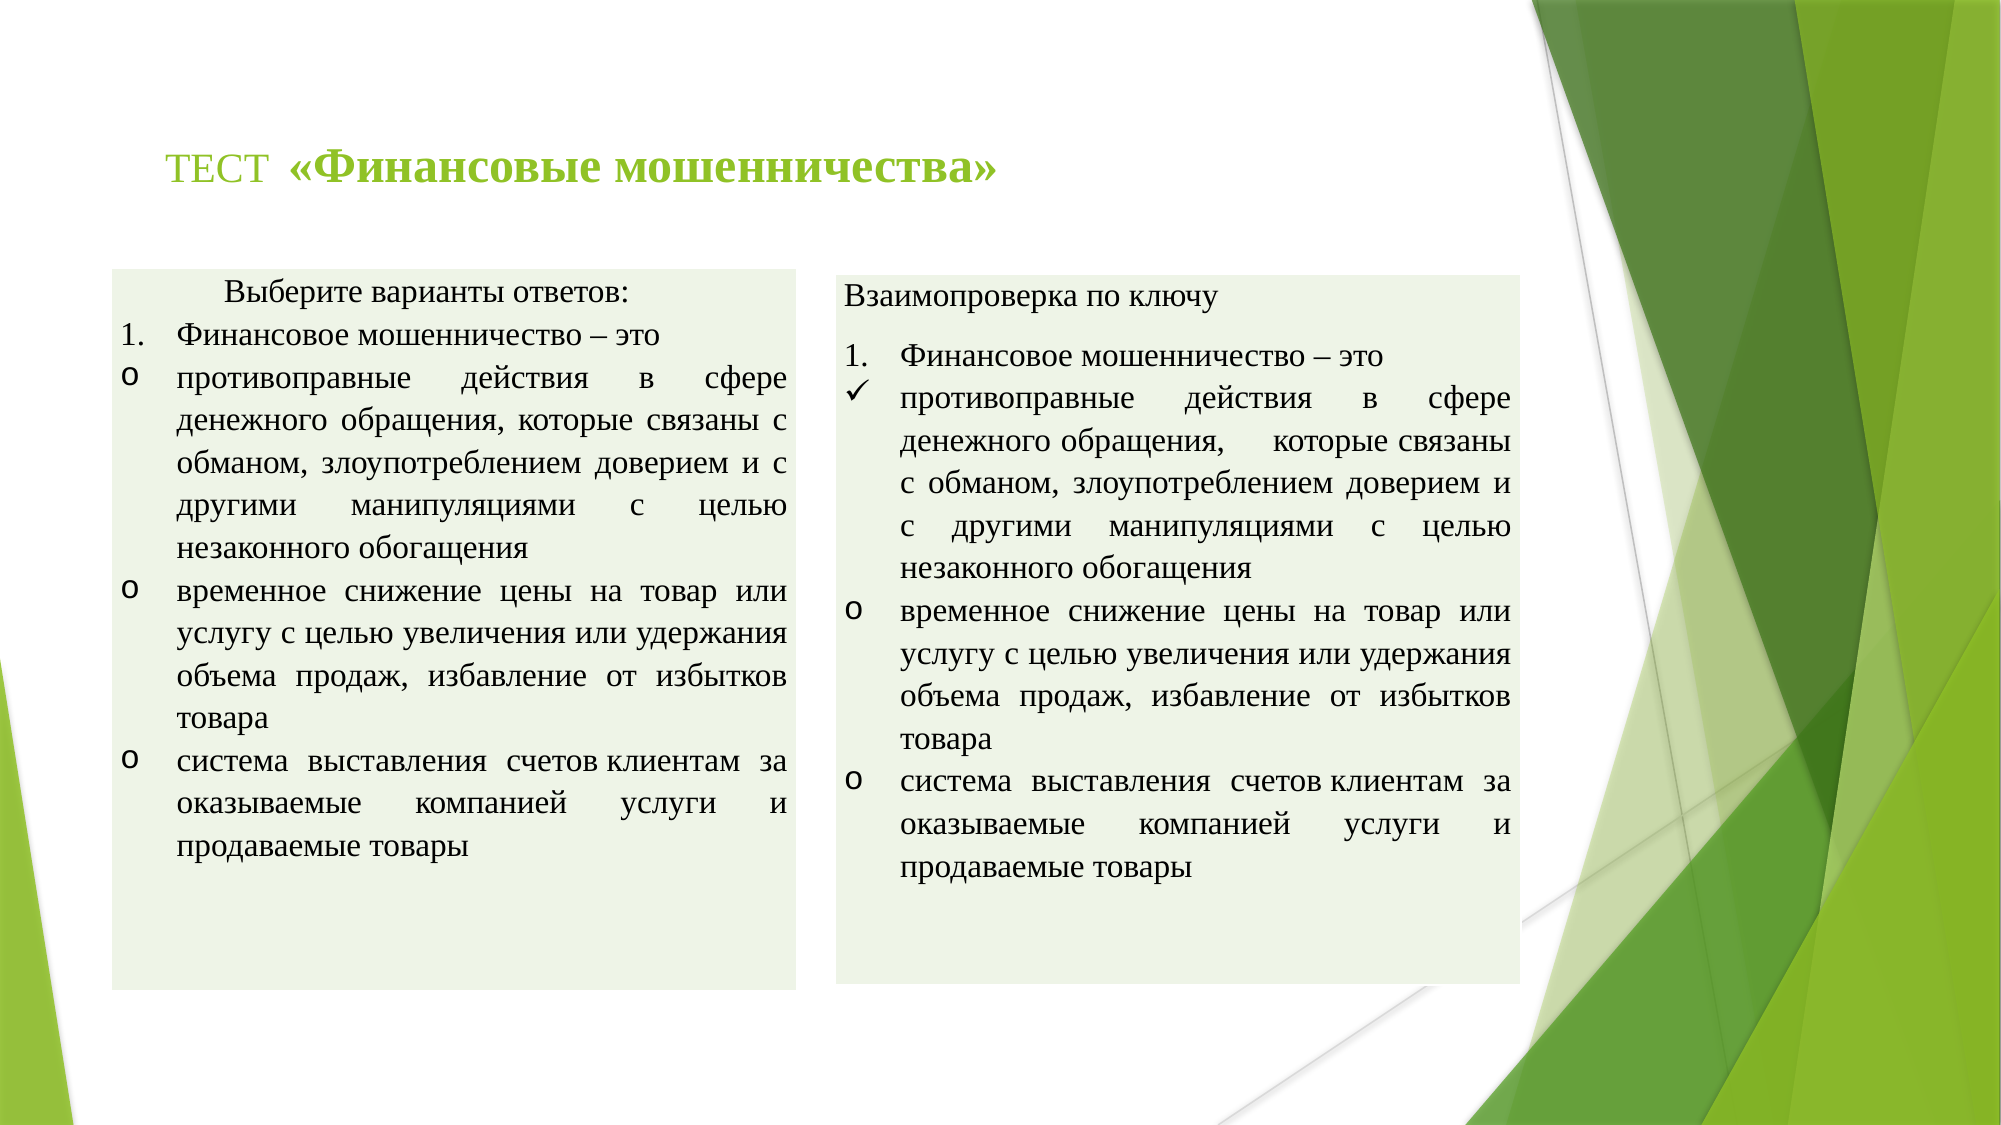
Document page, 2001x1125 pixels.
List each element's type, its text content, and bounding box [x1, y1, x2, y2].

table_header Взаимопроверка по ключу Финансовое мошенничество – это противоправные действия в сфере денежного обращения, которые связаны с обманом, злоупотреблением доверием и с другими манипуляциями с целью незаконного обогащения временное снижение цены на товар или услугу с целью увеличения или удержания объема продаж, избавление от избытков товара система выставления счетов клиентам за оказываемые компанией услуги и продаваемые товары [836, 275, 1520, 984]
table_header Выберите варианты ответов: Финансовое мошенничество – это противоправные действия в сфере денежного обращения, которые связаны с обманом, злоупотреблением доверием и с другими манипуляциями с целью незаконного обогащения временное снижение цены на товар или услугу с целью увеличения или удержания объема продаж, избавление от избытков товара система выставления счетов клиентам за оказываемые компанией услуги и продаваемые товары [112, 269, 796, 990]
title ТЕСТ «Финансовые мошенничества» [111, 99, 1522, 224]
